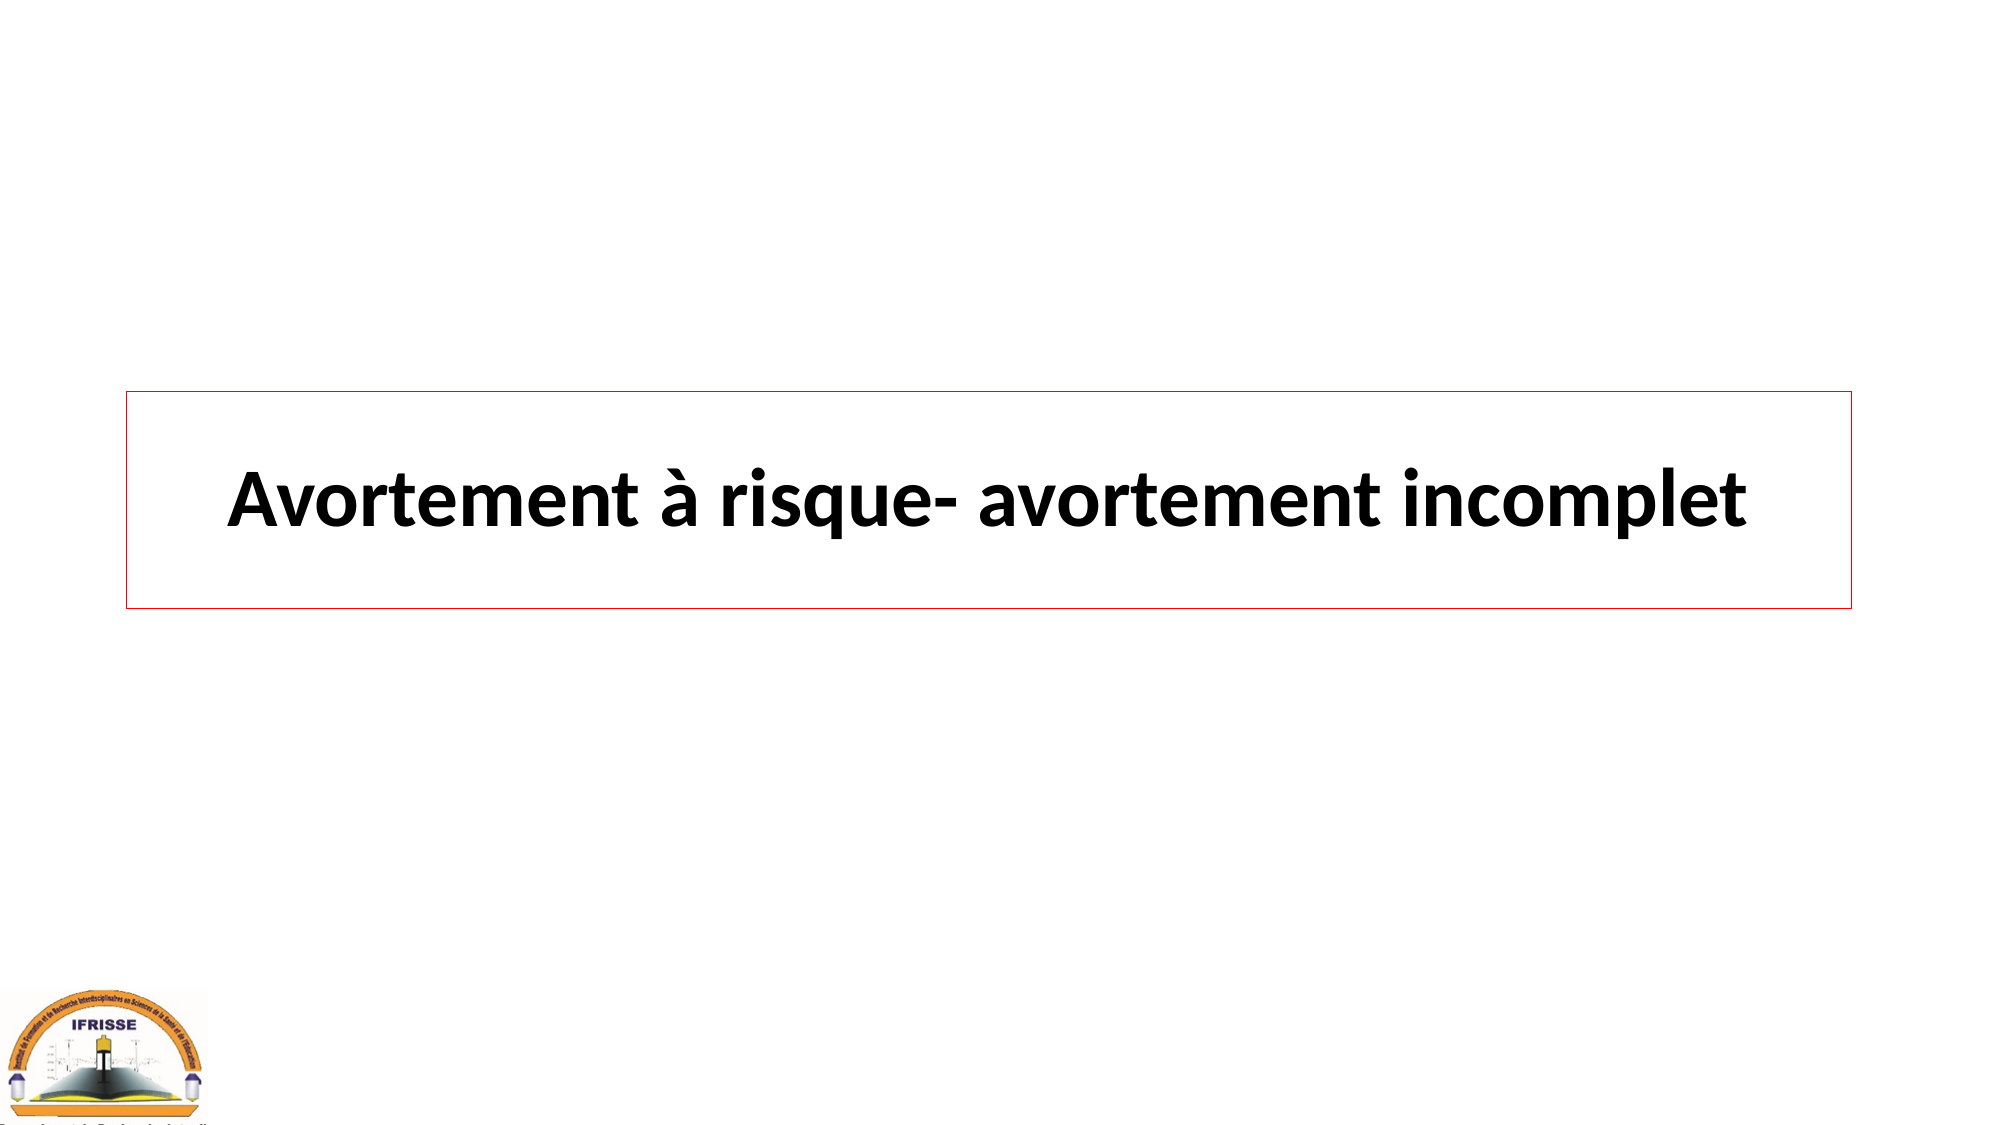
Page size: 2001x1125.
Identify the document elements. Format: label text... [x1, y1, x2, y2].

picture [0, 988, 208, 1125]
title Avortement à risque- avortement incomplet [126, 391, 1852, 609]
